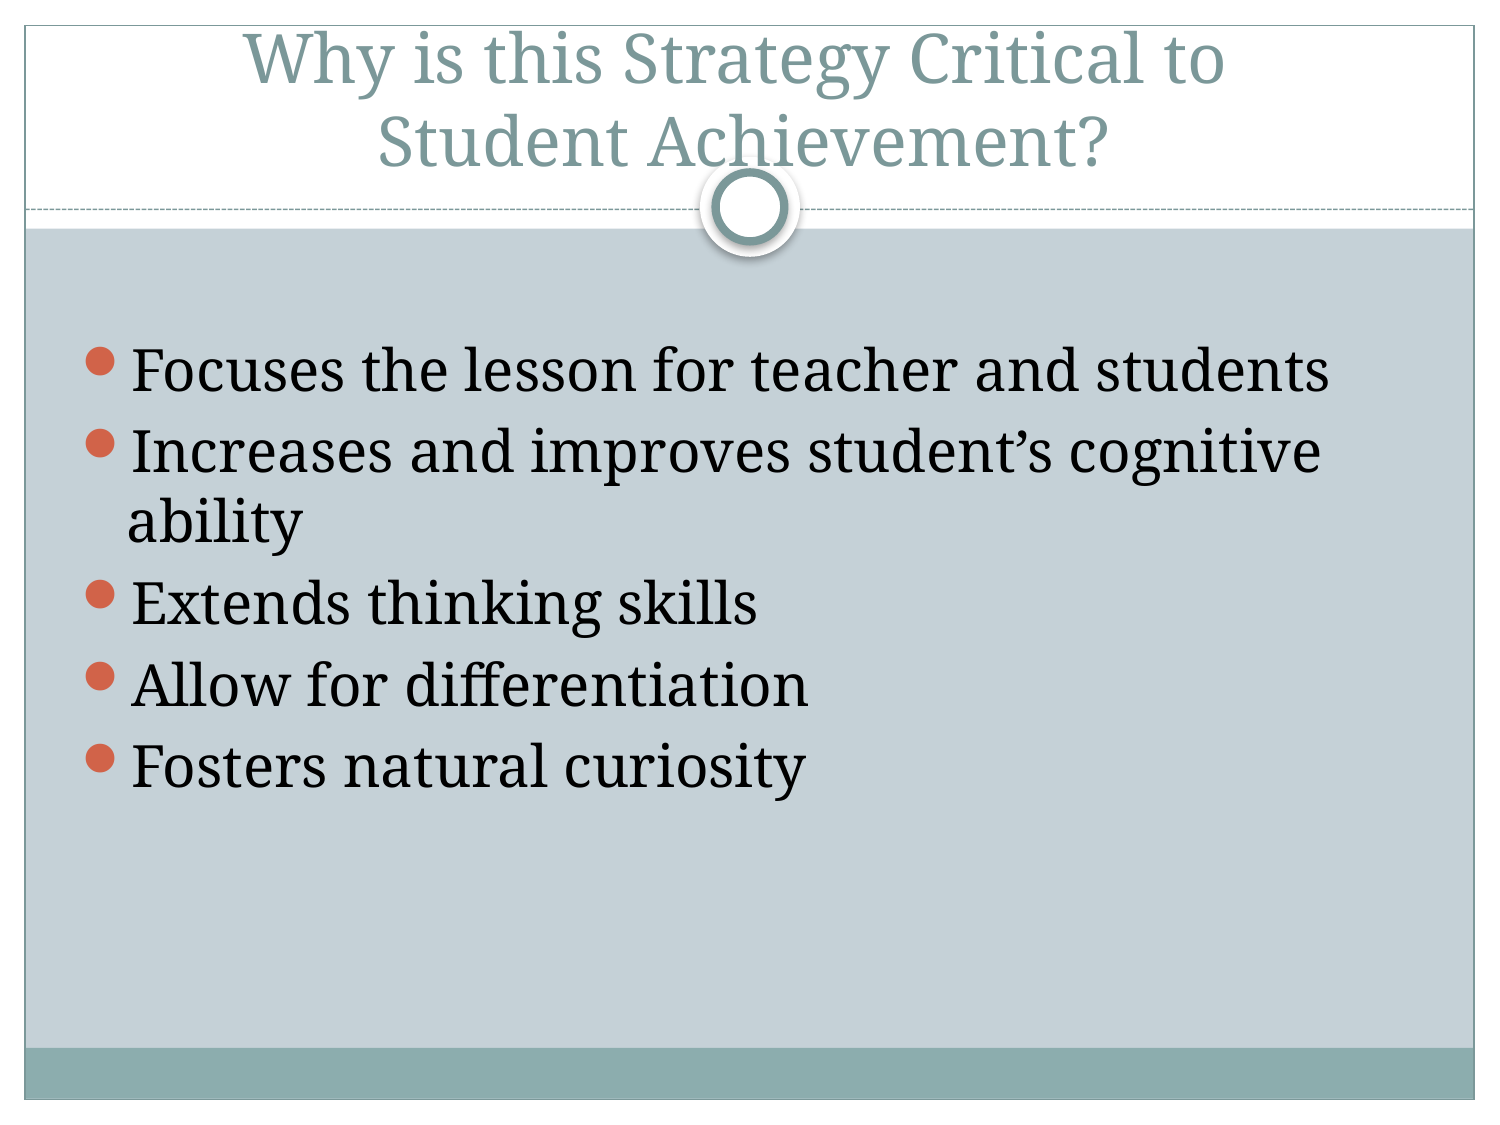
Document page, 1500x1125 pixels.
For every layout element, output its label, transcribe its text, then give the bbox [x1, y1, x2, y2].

list Focuses the lesson for teacher and students Increases and improves student’s cognitive ability Extends thinking skills Allow for differentiation Fosters natural curiosity [66, 243, 1417, 1079]
title Why is this Strategy Critical to Student Achievement? [37, 0, 1451, 188]
